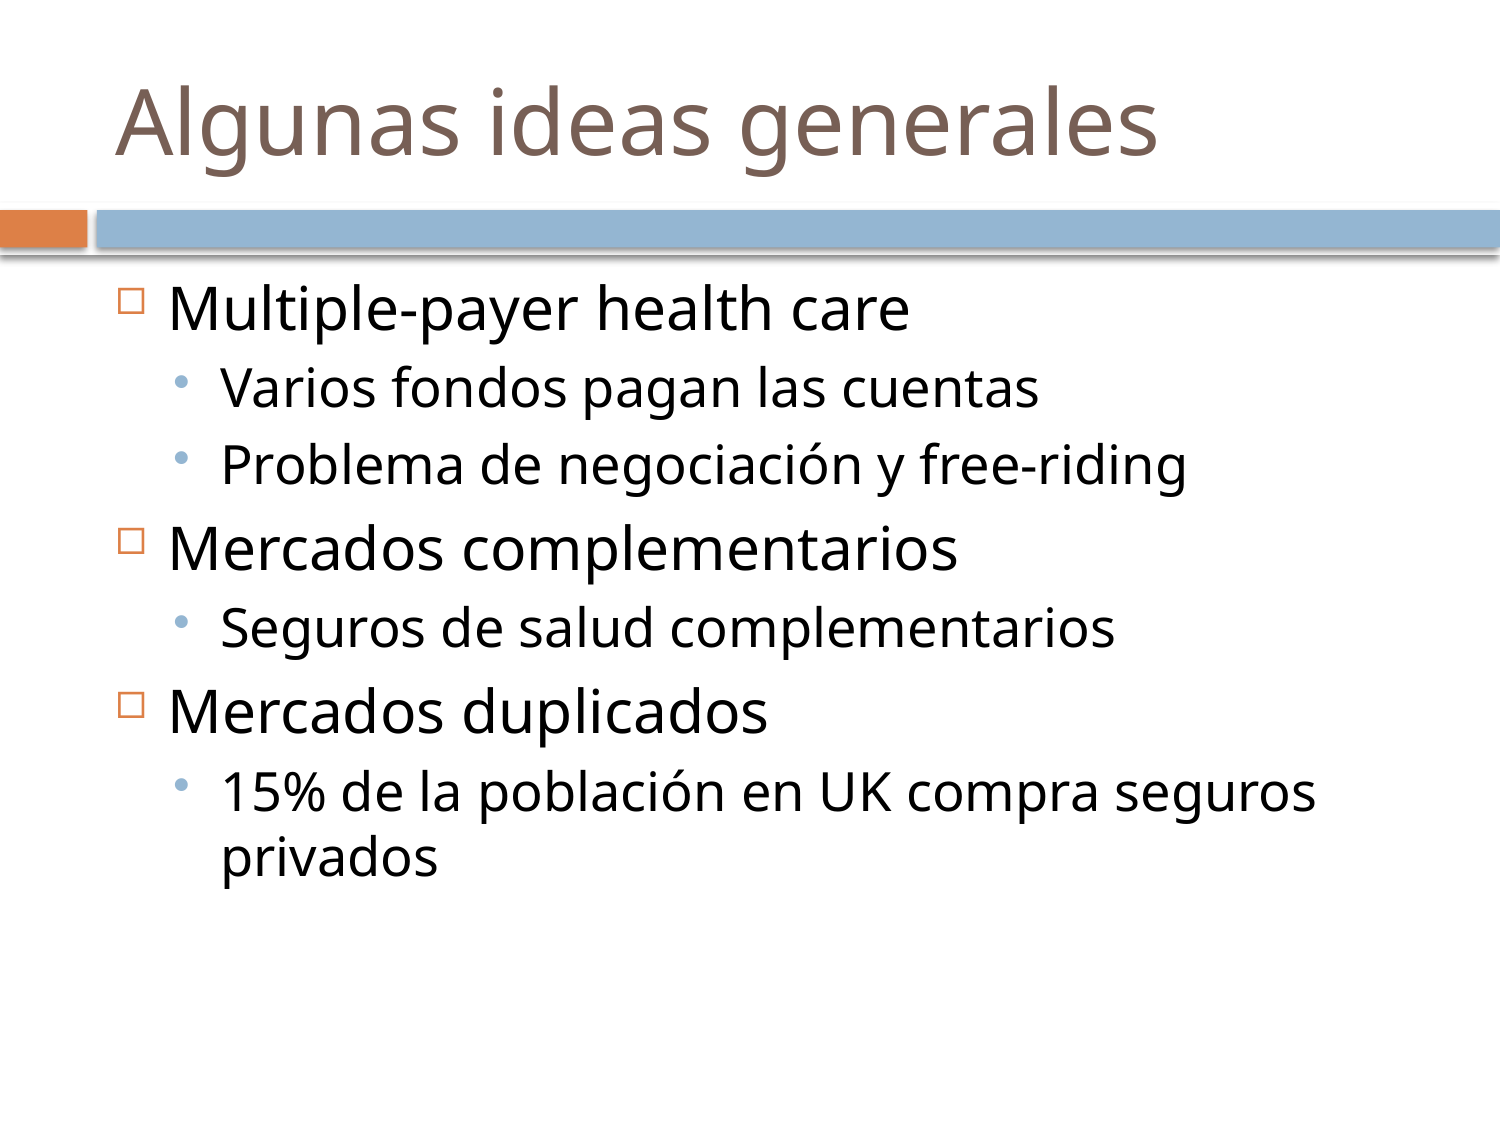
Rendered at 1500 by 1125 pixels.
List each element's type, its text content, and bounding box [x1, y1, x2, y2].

list Multiple-payer health care Varios fondos pagan las cuentas Problema de negociación y free-riding Mercados complementarios Seguros de salud complementarios Mercados duplicados 15% de la población en UK compra seguros privados [100, 262, 1438, 1000]
title Algunas ideas generales [100, 37, 1438, 200]
